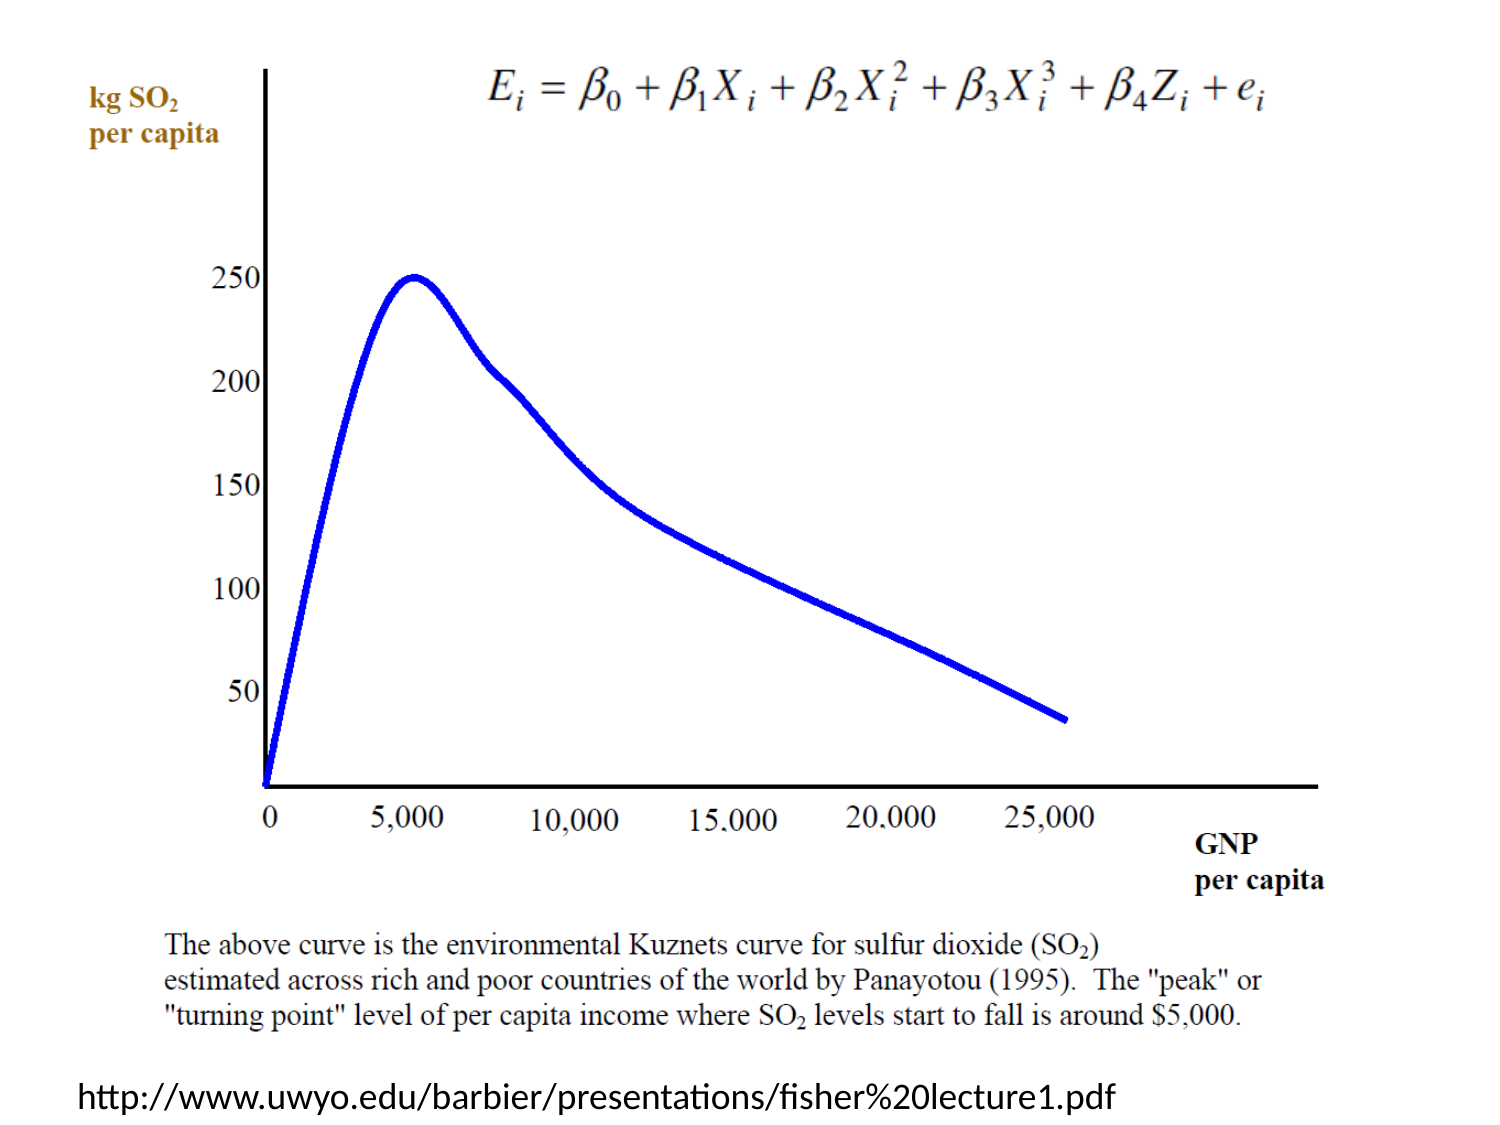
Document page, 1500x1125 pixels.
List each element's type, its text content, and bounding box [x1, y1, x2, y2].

text_box http://www.uwyo.edu/barbier/presentations/fisher%20lecture1.pdf [62, 1064, 1275, 1125]
picture [74, 37, 1338, 1036]
